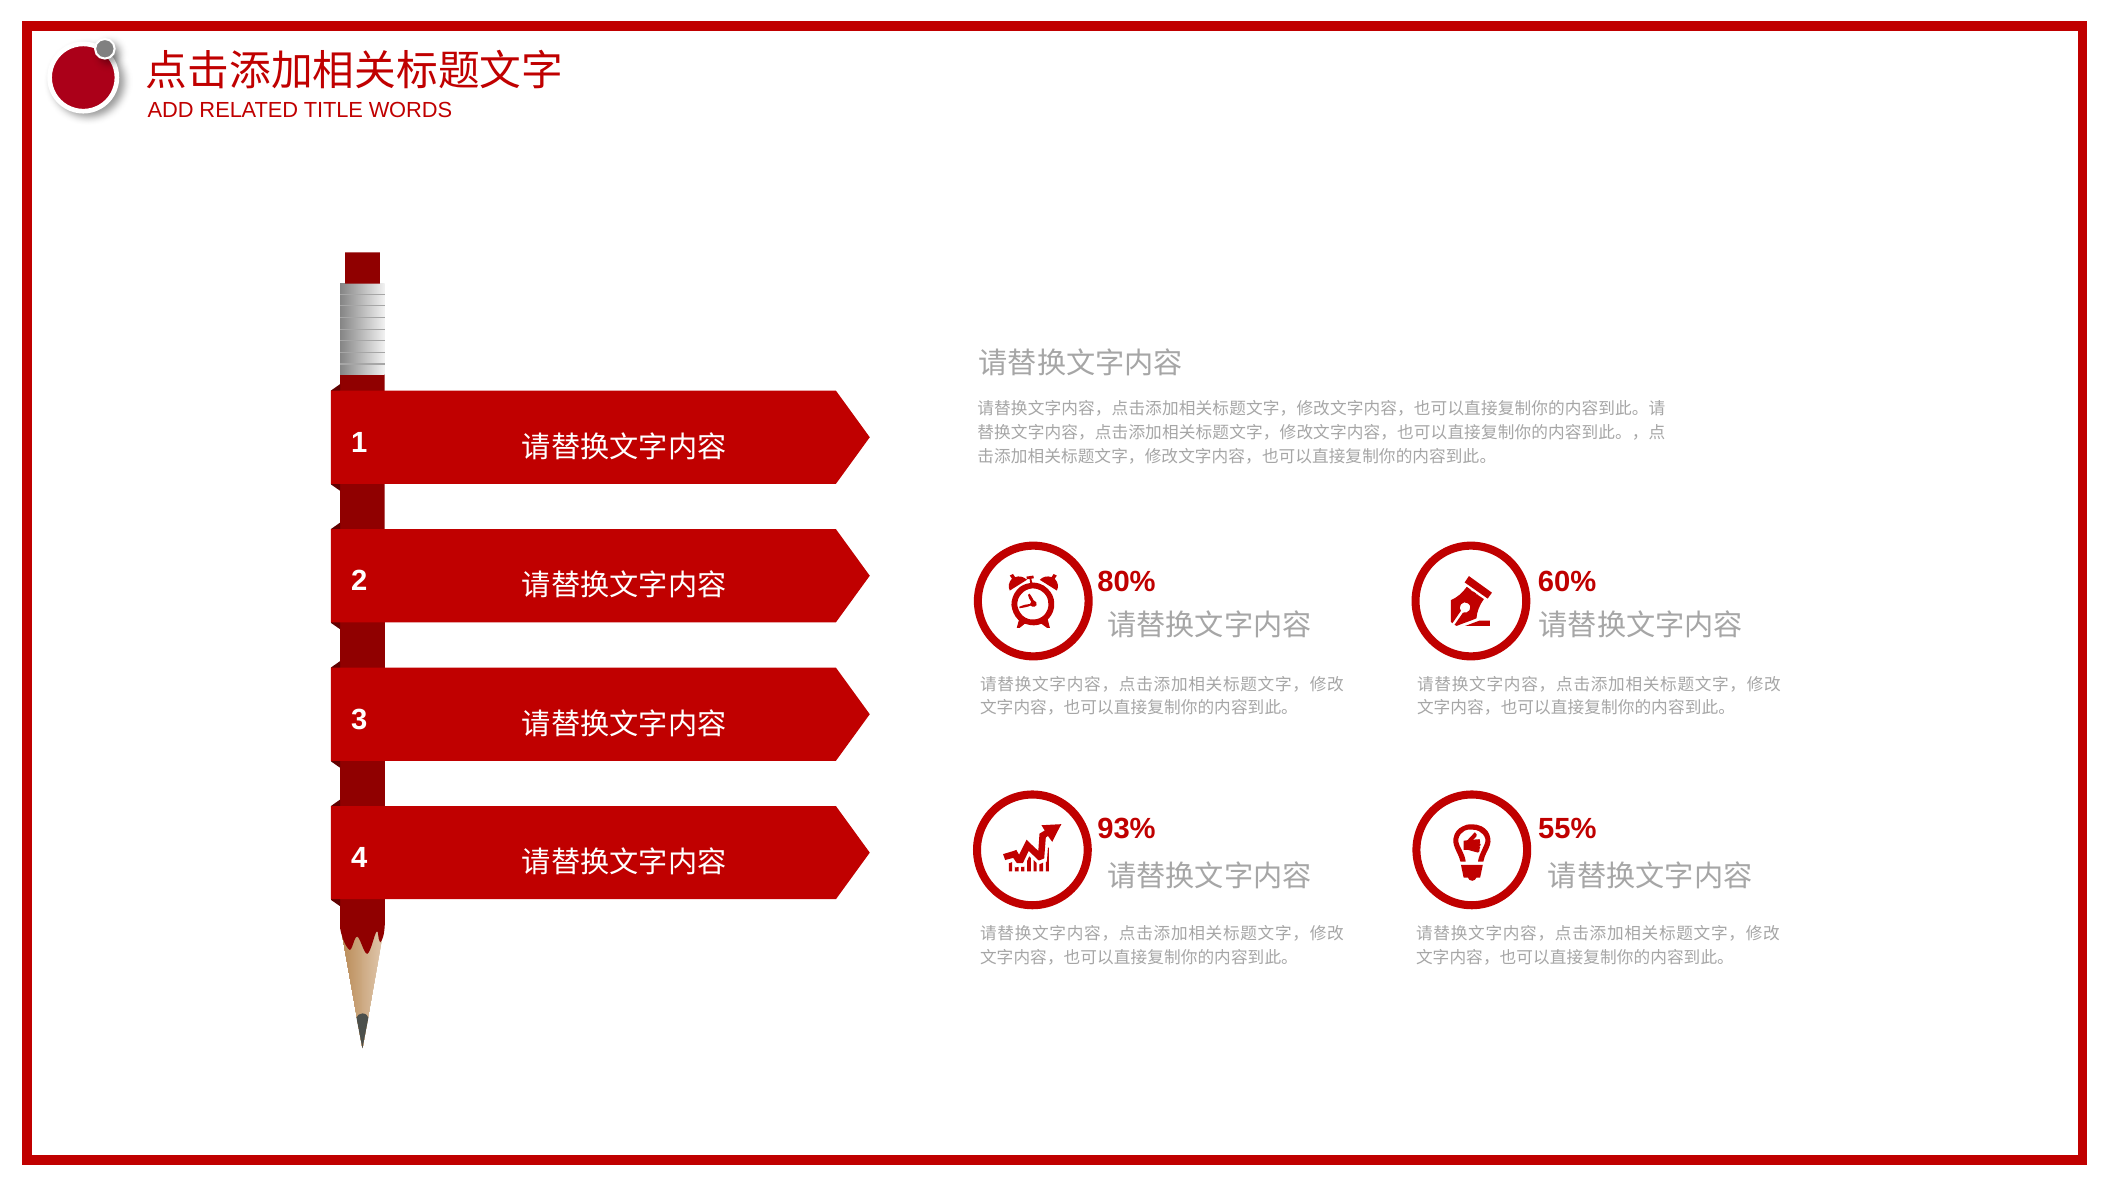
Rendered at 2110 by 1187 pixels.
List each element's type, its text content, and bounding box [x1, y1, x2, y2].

text_box 80% [1082, 547, 1171, 605]
text_box [972, 540, 1092, 662]
text_box [1033, 860, 1037, 872]
text_box 请替换文字内容，点击添加相关标题文字，修改文字内容，也可以直接复制你的内容到此。 [1402, 662, 1796, 725]
text_box 请替换文字内容，点击添加相关标题文字，修改文字内容，也可以直接复制你的内容到此。 [965, 662, 1359, 725]
text_box [1411, 789, 1533, 911]
text_box 55% [1523, 795, 1612, 853]
text_box [1008, 573, 1055, 628]
text_box 93% [1082, 795, 1171, 853]
text_box ADD RELATED TITLE WORDS [147, 96, 453, 123]
text_box 点击添加相关标题文字 [145, 43, 564, 95]
text_box [1003, 824, 1062, 864]
text_box 请替换文字内容 [1092, 842, 1328, 900]
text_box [330, 252, 870, 1049]
text_box 请替换文字内容 [1523, 592, 1759, 649]
text_box 60% [1523, 547, 1612, 605]
text_box [1039, 862, 1044, 872]
text_box [1450, 576, 1492, 626]
text_box [94, 37, 116, 60]
text_box [1460, 864, 1483, 881]
text_box [971, 789, 1092, 911]
text_box 请替换文字内容，点击添加相关标题文字，修改文字内容，也可以直接复制你的内容到此。 [1401, 912, 1795, 975]
text_box 请替换文字内容 [1533, 842, 1768, 900]
text_box 请替换文字内容 [963, 330, 1199, 386]
text_box [1027, 856, 1031, 872]
text_box [1453, 824, 1491, 862]
text_box [48, 42, 118, 113]
text_box 请替换文字内容，点击添加相关标题文字，修改文字内容，也可以直接复制你的内容到此。 [965, 912, 1359, 975]
text_box [1045, 847, 1049, 872]
text_box [1008, 862, 1013, 872]
text_box 请替换文字内容，点击添加相关标题文字，修改文字内容，也可以直接复制你的内容到此。请替换文字内容，点击添加相关标题文字，修改文字内容，也可以直接复制你的内容到此。，点击添加相关标题文字，修改文字内容，也可以直接复制你的内容到此。 [962, 386, 1681, 473]
text_box [1039, 573, 1058, 591]
text_box 请替换文字内容 [1092, 592, 1328, 649]
text_box [1410, 540, 1523, 662]
